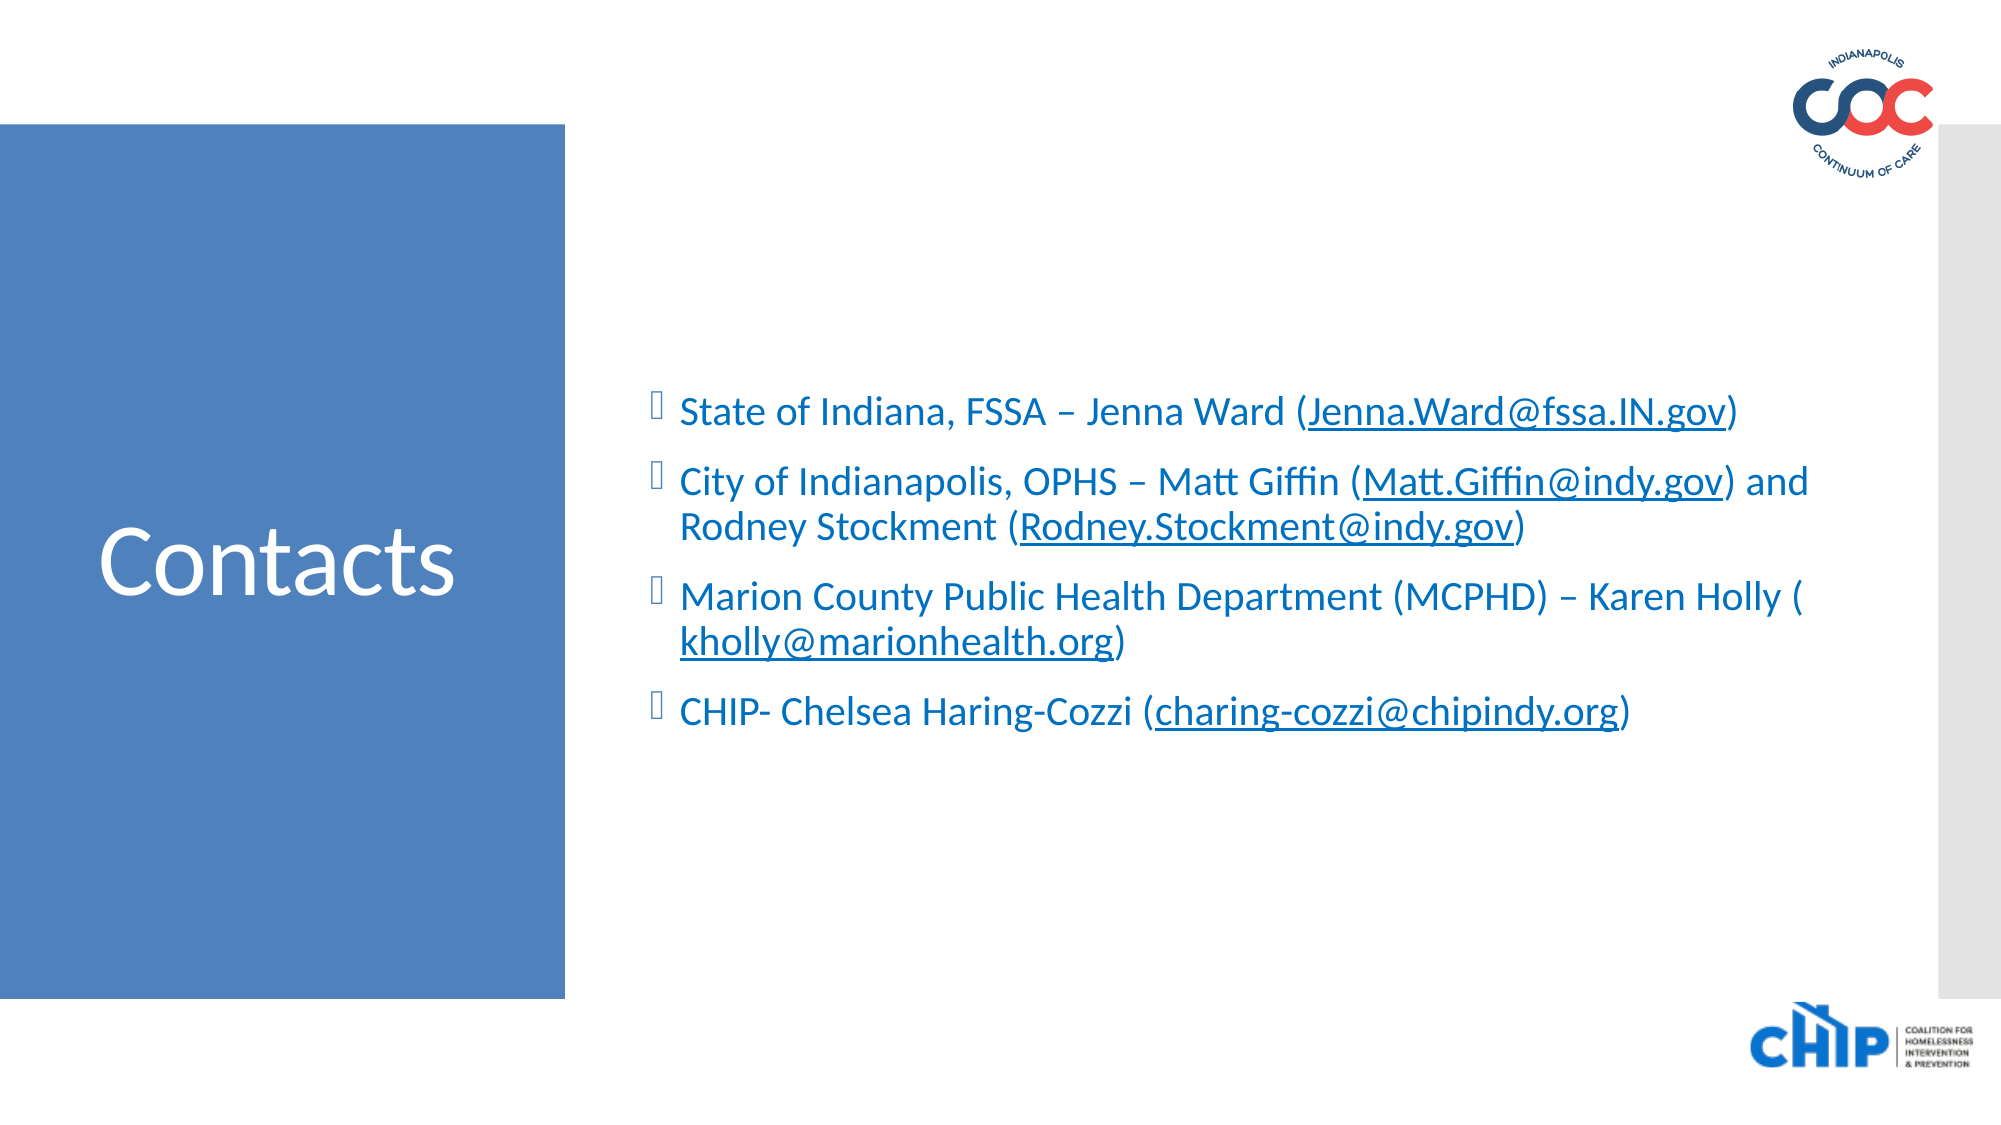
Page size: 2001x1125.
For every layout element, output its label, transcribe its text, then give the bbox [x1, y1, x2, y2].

picture [1749, 922, 1976, 1125]
list State of Indiana, FSSA – Jenna Ward (Jenna.Ward@fssa.IN.gov) City of Indianapolis, OPHS – Matt Giffin (Matt.Giffin@indy.gov) and Rodney Stockment (Rodney.Stockment@indy.gov) Marion County Public Health Department (MCPHD) – Karen Holly (kholly@marionhealth.org) CHIP- Chelsea Haring-Cozzi (charing-cozzi@chipindy.org) [634, 141, 1835, 982]
title Contacts [41, 184, 537, 940]
picture [1792, 44, 1933, 185]
